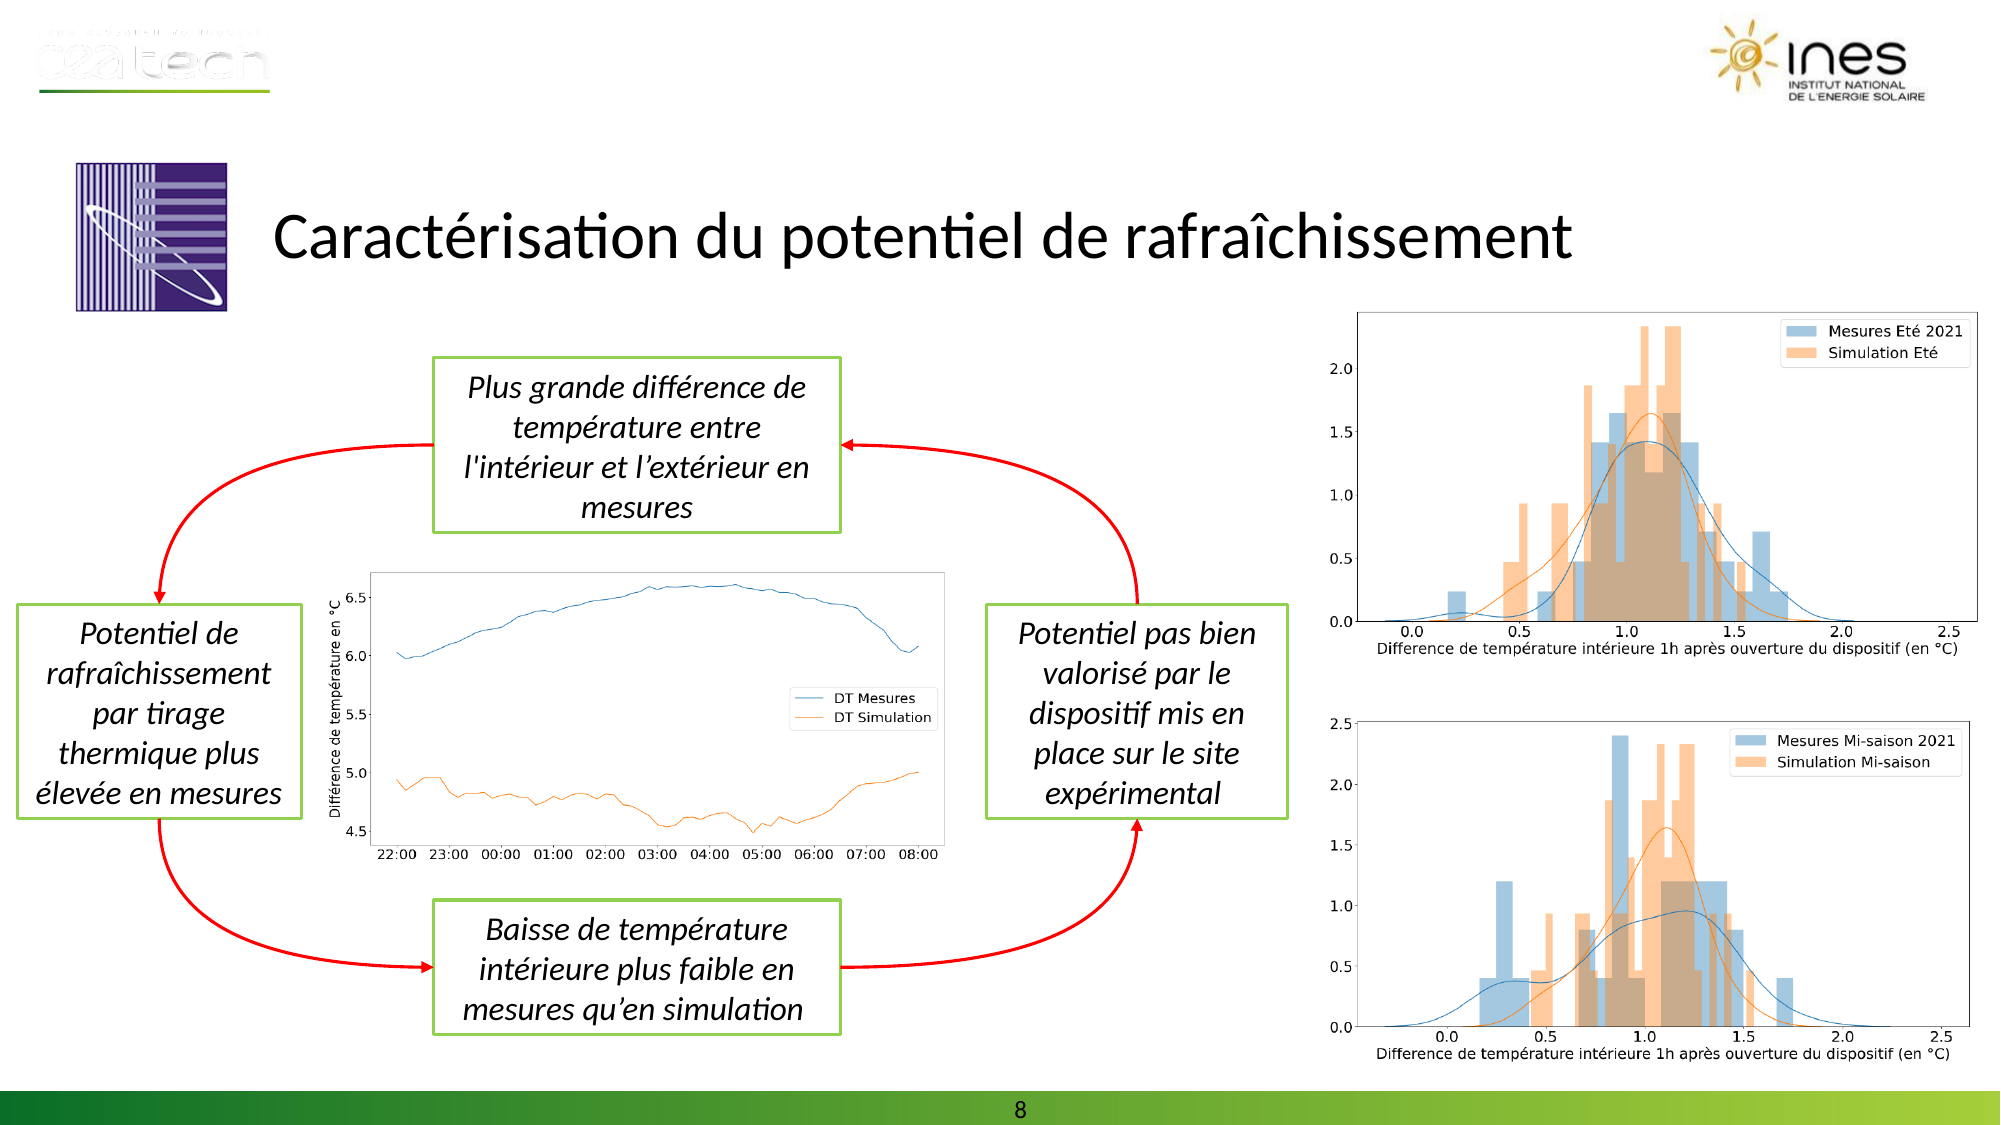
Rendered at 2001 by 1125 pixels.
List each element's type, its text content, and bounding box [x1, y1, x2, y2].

title Caractérisation du potentiel de rafraîchissement [258, 192, 1610, 281]
picture [1328, 716, 1972, 1063]
picture [328, 570, 947, 861]
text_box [840, 821, 1138, 969]
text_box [909, 376, 1068, 674]
text_box Potentiel de rafraîchissement par tirage thermique plus élevée en mesures [17, 604, 302, 819]
picture [1703, 13, 1932, 107]
picture [1328, 311, 1979, 658]
text_box Baisse de température intérieure plus faible en mesures qu’en simulation [433, 900, 841, 1035]
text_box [223, 757, 370, 1033]
picture [75, 162, 230, 312]
text_box Plus grande différence de température entre l'intérieur et l’extérieur en mesures [433, 357, 841, 533]
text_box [159, 446, 434, 605]
slide_number 8 [957, 1092, 1042, 1125]
text_box Potentiel pas bien valorisé par le dispositif mis en place sur le site expérimental [986, 604, 1288, 819]
picture [36, 30, 270, 93]
